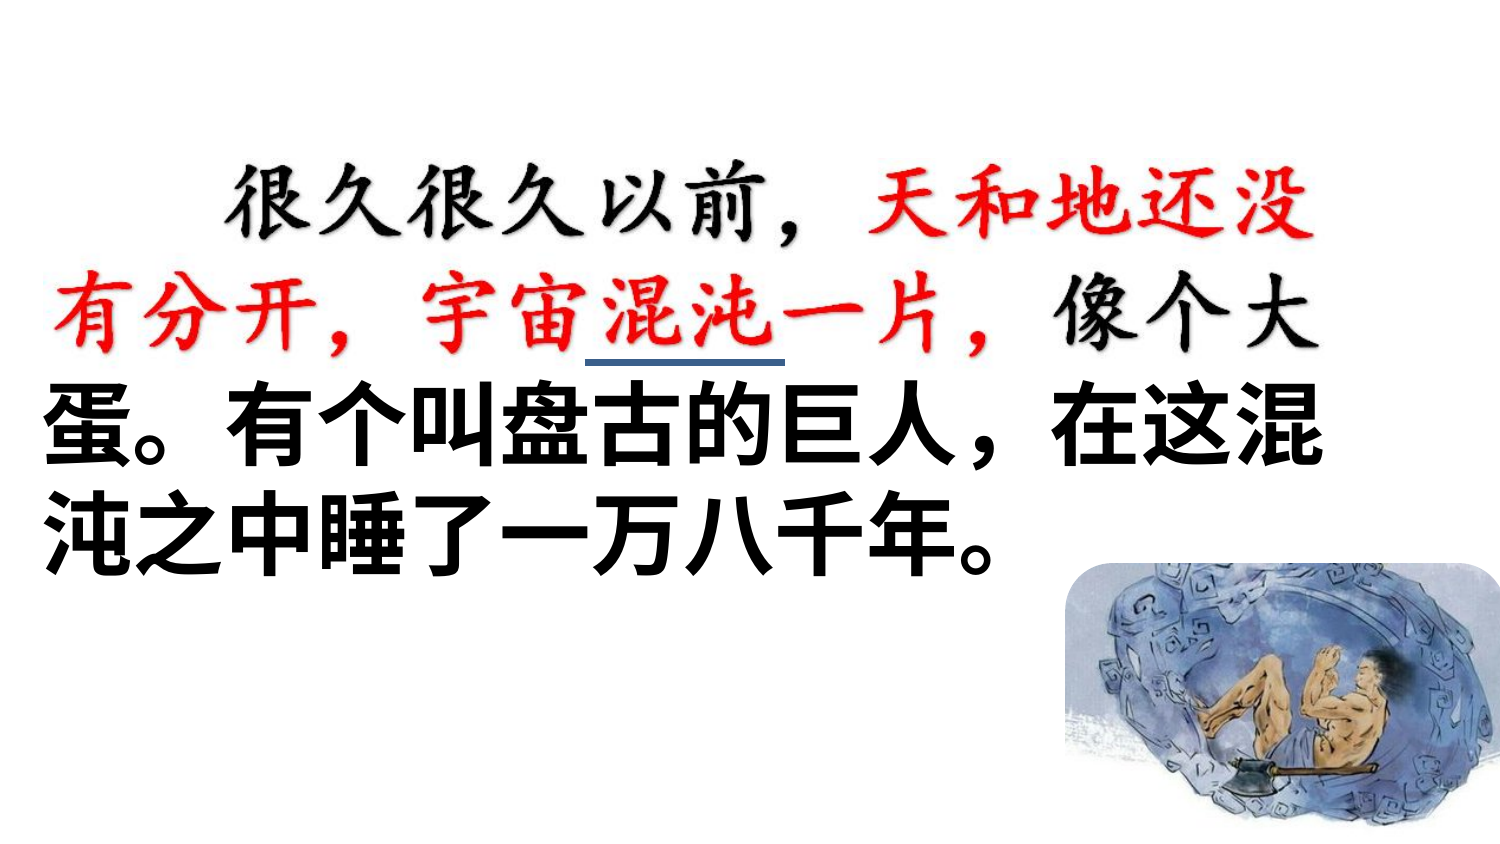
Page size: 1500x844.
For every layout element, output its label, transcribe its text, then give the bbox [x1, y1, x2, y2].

text_box 很久很久以前，天和地还没有分开，宇宙混沌一片，像个大鸡蛋。有个叫盘古的巨人，在这混沌之中睡了一万八千年。 [26, 140, 1351, 595]
picture [43, 158, 1334, 373]
picture [1064, 562, 1500, 844]
